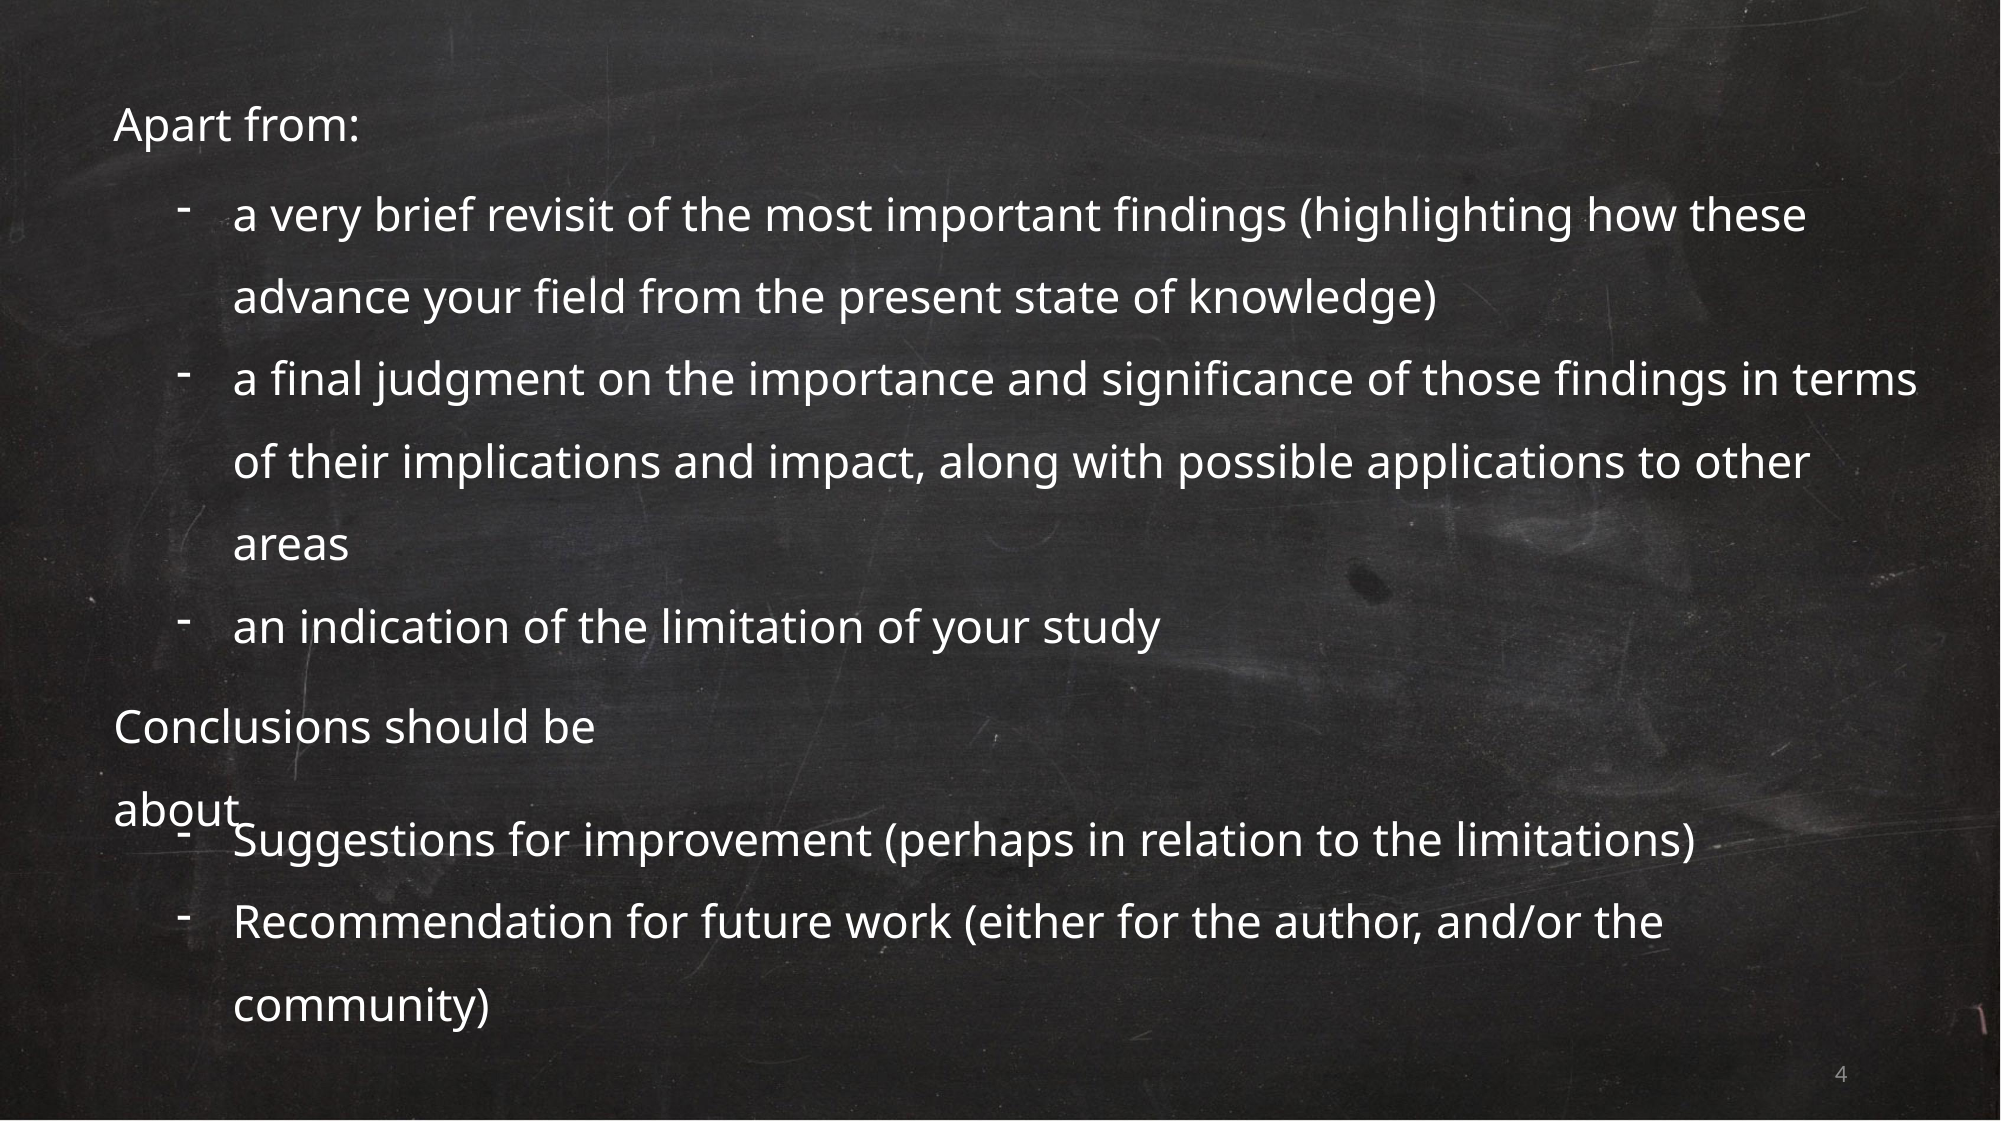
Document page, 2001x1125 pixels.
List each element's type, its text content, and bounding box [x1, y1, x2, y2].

picture [0, 0, 2001, 1125]
text_box a very brief revisit of the most important findings (highlighting how these advance your field from the present state of knowledge) a final judgment on the importance and significance of those findings in terms of their implications and impact, along with possible applications to other areas an indication of the limitation of your study [161, 150, 1938, 660]
text_box Apart from: [98, 60, 723, 158]
text_box Suggestions for improvement (perhaps in relation to the limitations) Recommendation for future work (either for the author, and/or the community) [161, 775, 1938, 1038]
text_box Conclusions should be about [98, 663, 723, 843]
slide_number 4 [1412, 1042, 1863, 1103]
